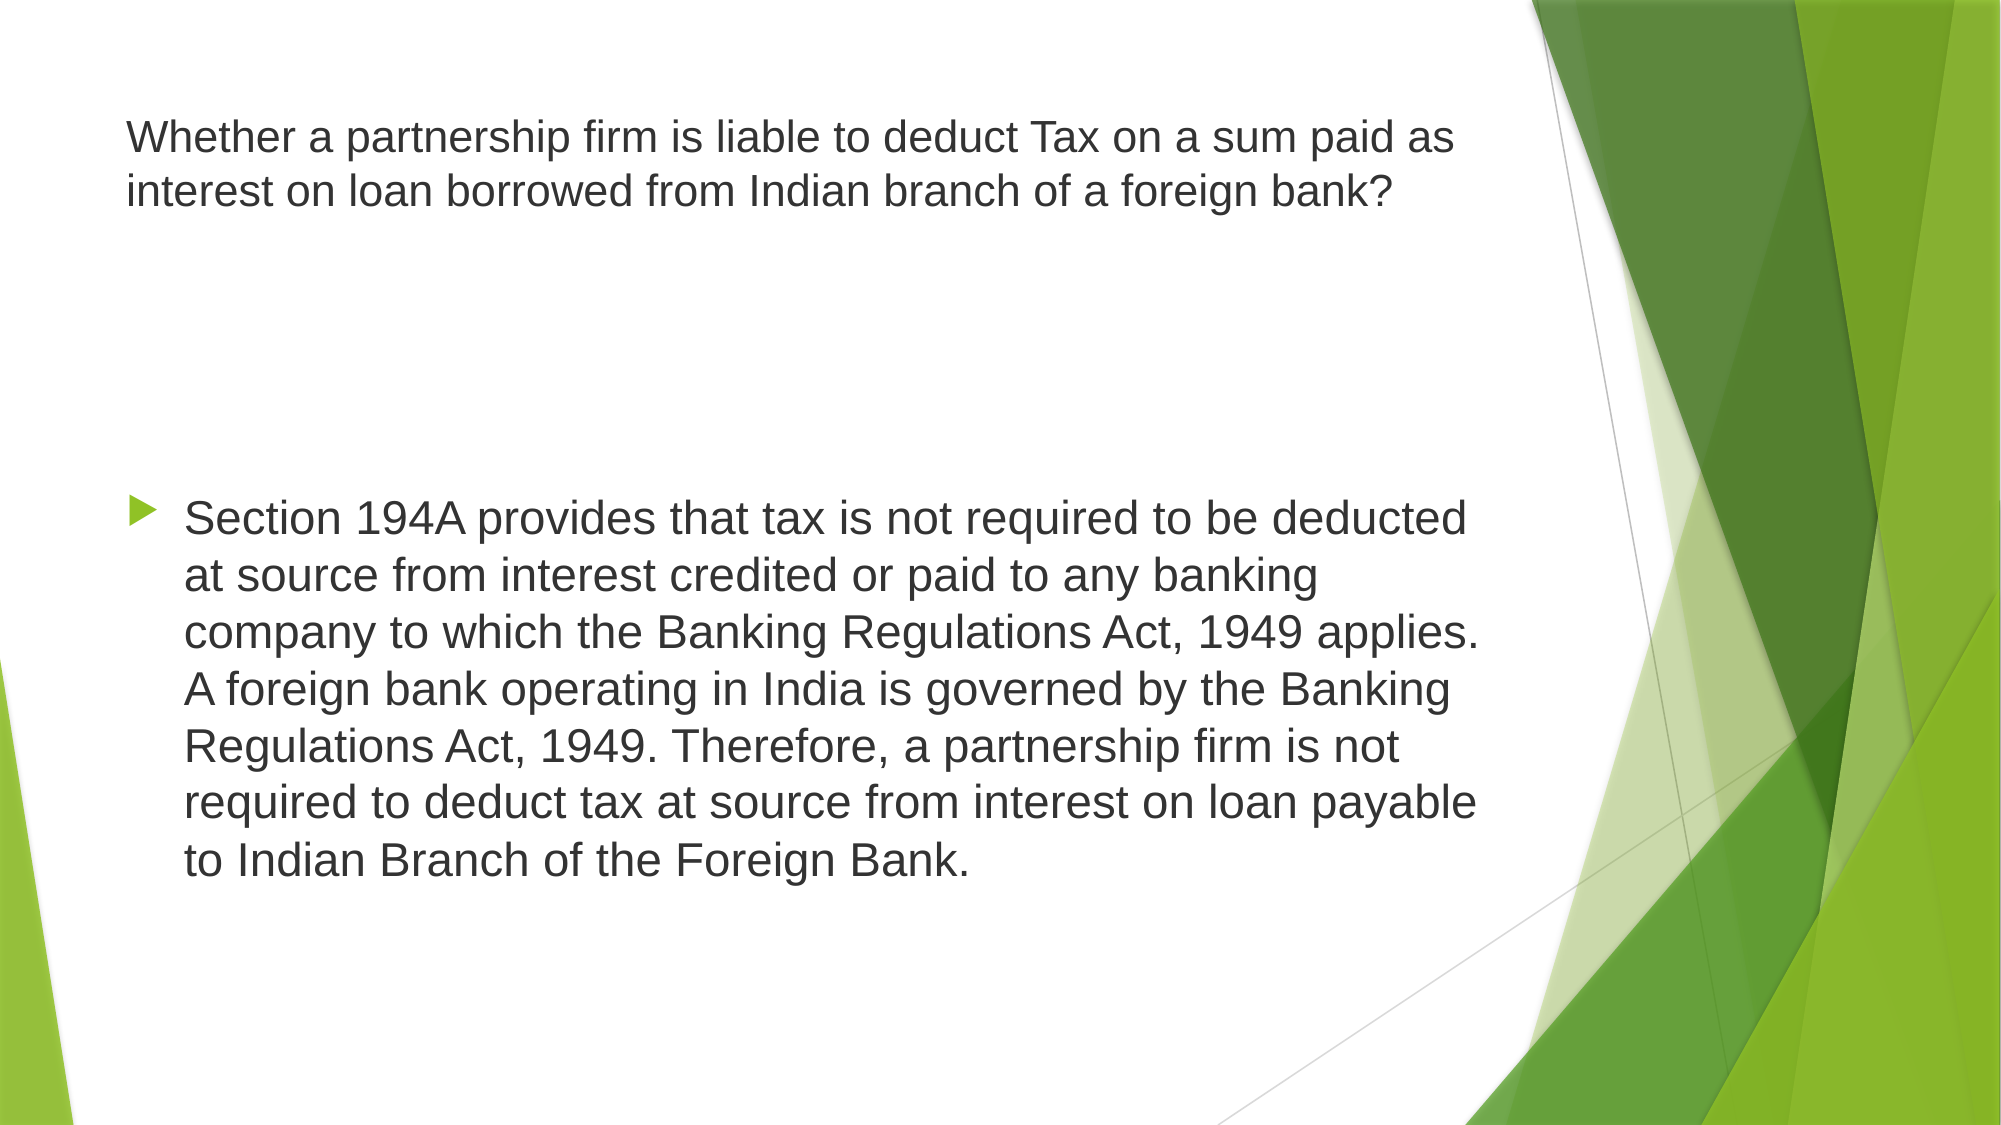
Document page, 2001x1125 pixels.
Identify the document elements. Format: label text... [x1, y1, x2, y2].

title Whether a partnership firm is liable to deduct Tax on a sum paid as interest on loan borrowed from Indian branch of a foreign bank? [111, 99, 1522, 317]
list Section 194A provides that tax is not required to be deducted at source from interest credited or paid to any banking company to which the Banking Regulations Act, 1949 applies. A foreign bank operating in India is governed by the Banking Regulations Act, 1949. Therefore, a partnership firm is not required to deduct tax at source from interest on loan payable to Indian Branch of the Foreign Bank. [111, 354, 1522, 992]
